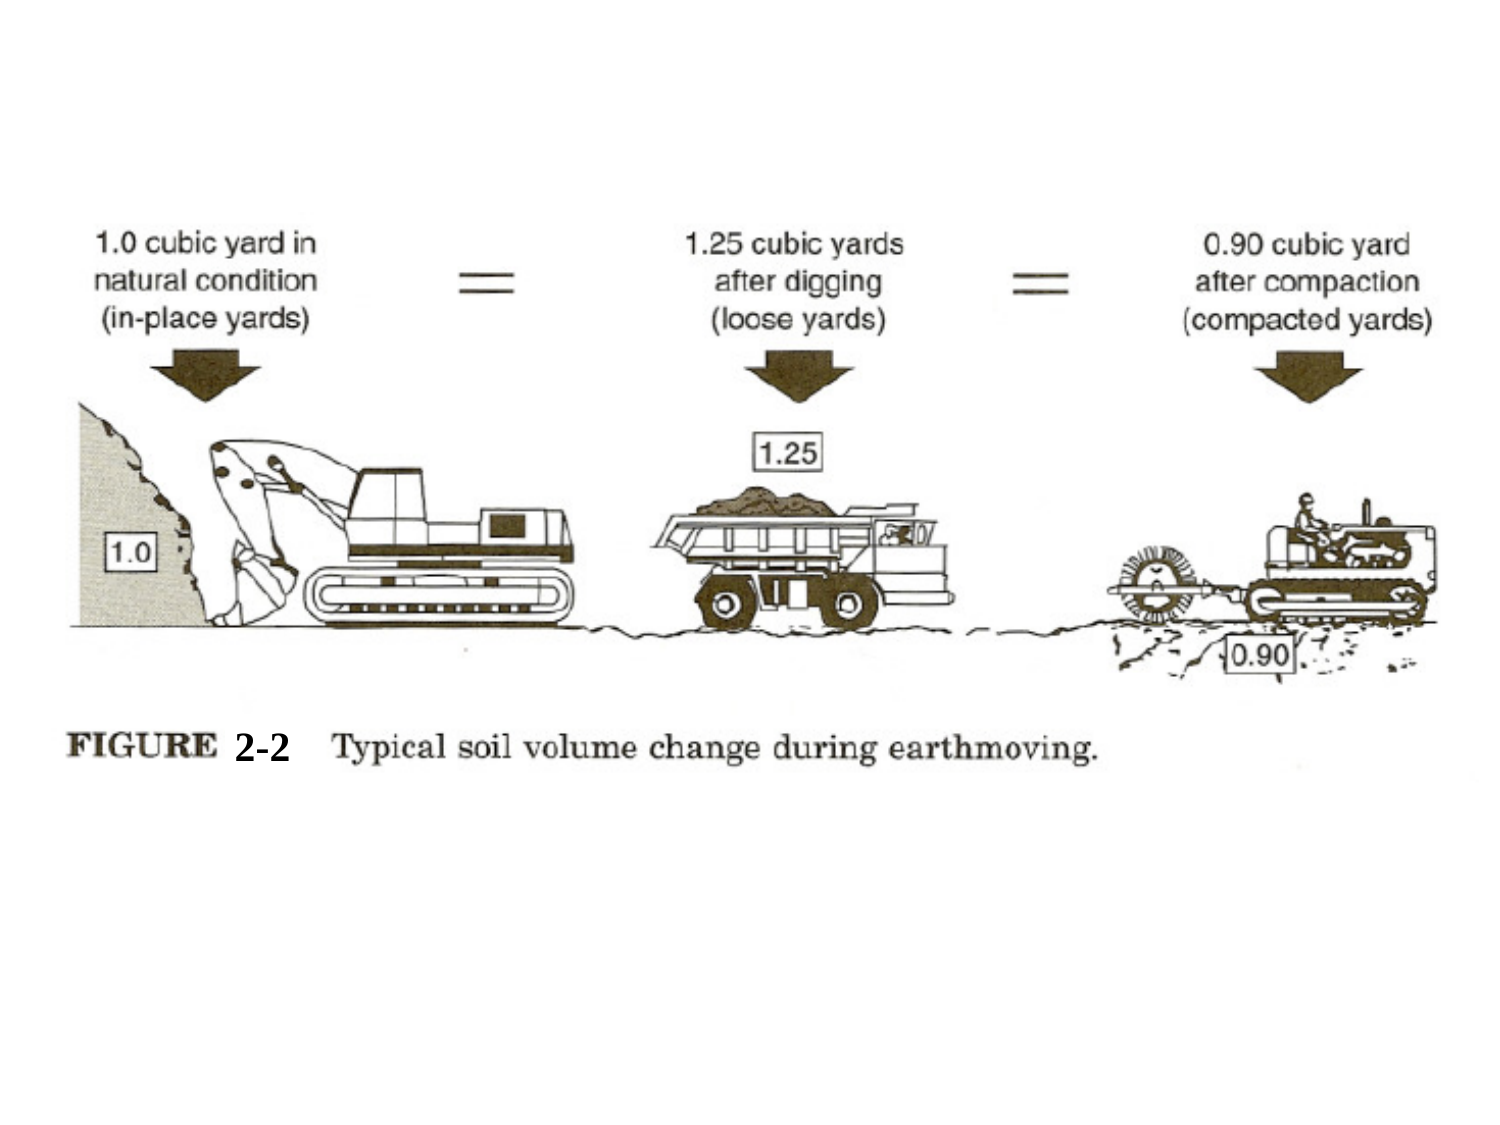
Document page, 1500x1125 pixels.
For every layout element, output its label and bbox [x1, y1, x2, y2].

text_box [49, 212, 1479, 786]
